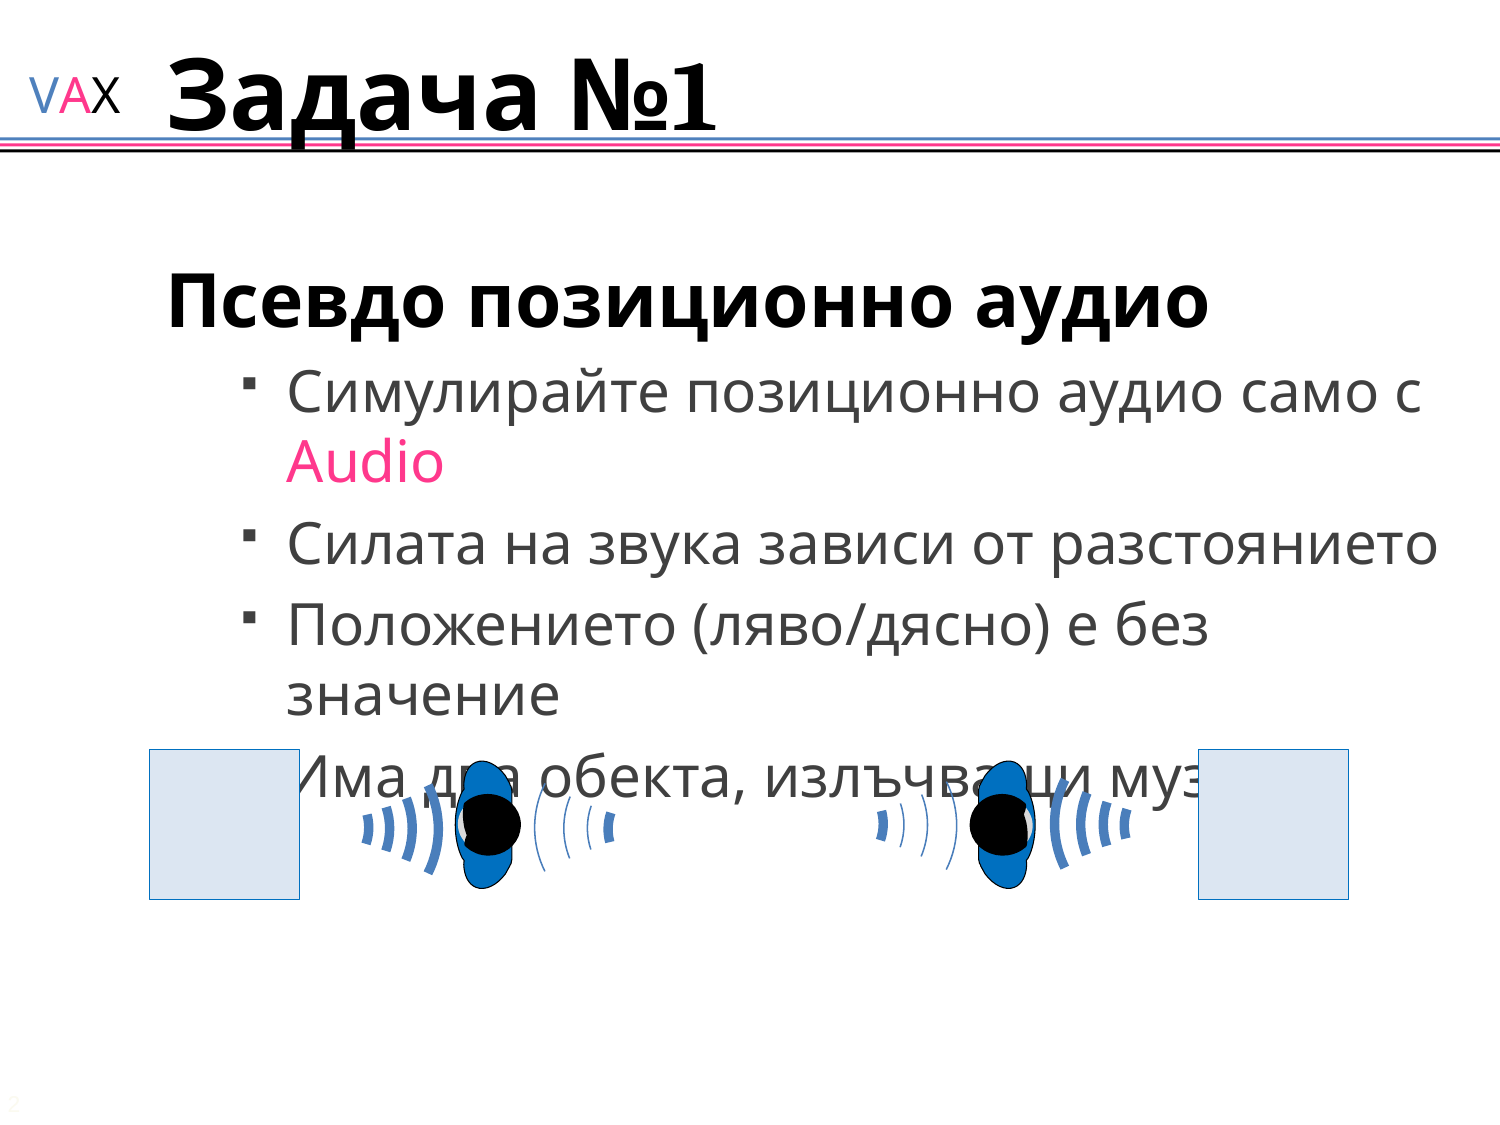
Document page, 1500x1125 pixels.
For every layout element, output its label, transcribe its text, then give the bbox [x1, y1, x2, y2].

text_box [759, 726, 957, 925]
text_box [241, 730, 439, 928]
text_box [443, 792, 529, 857]
title Задача №1 [0, 37, 1500, 144]
text_box [147, 747, 236, 901]
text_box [962, 792, 1049, 857]
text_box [534, 728, 732, 927]
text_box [1054, 725, 1252, 923]
list Псевдо позиционно аудио Симулирайте позиционно аудио само с Audio Силата на звука зависи от разстоянието Положението (ляво/дясно) е без значение Има два обекта, излъчващи музика [150, 200, 1488, 1113]
text_box [1256, 747, 1351, 901]
